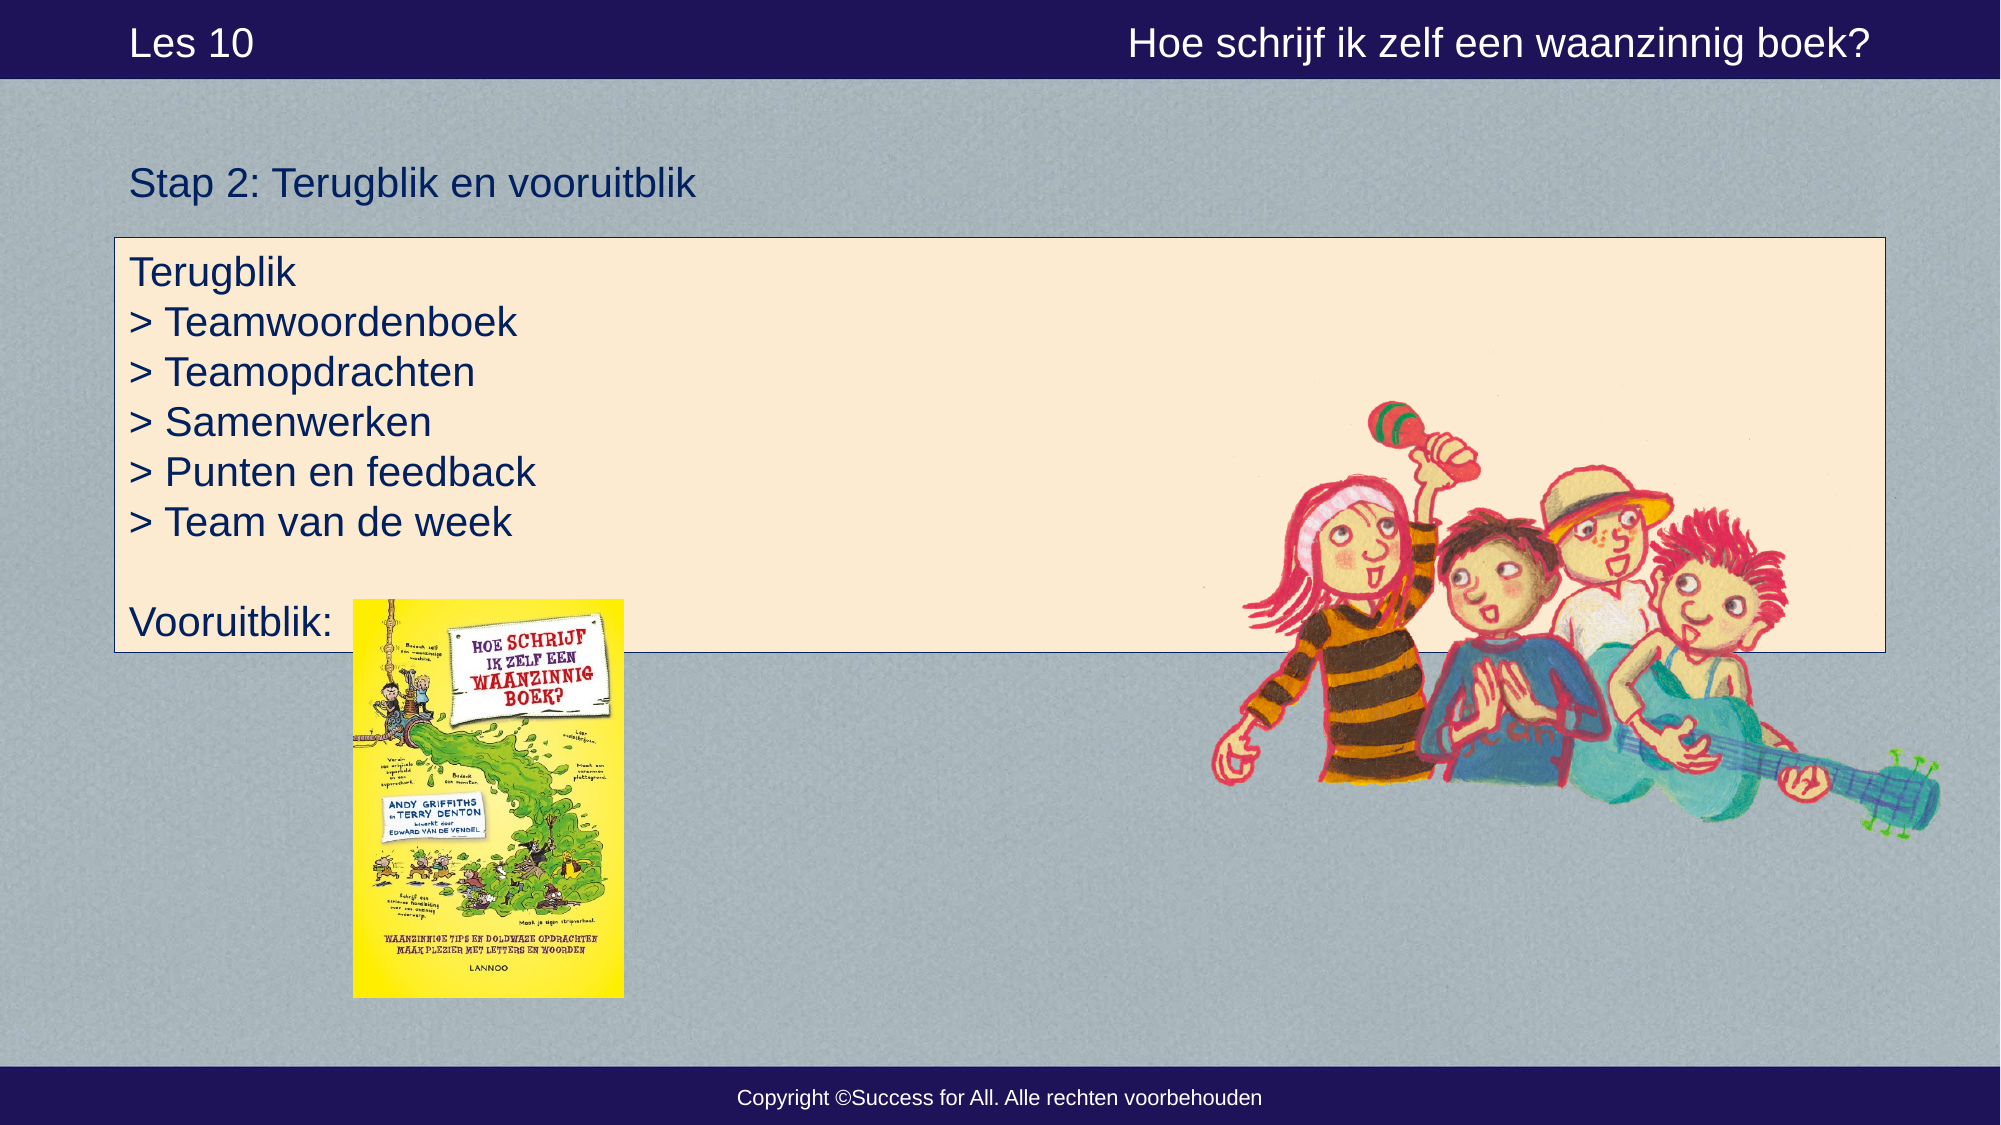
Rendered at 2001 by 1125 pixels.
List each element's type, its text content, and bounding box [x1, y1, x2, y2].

picture [0, 0, 2001, 1125]
text_box Copyright ©Success for All. Alle rechten voorbehouden [0, 1076, 2000, 1125]
text_box Stap 2: Terugblik en vooruitblik [113, 148, 1635, 214]
text_box Les 10 [114, 8, 354, 73]
text_box Hoe schrijf ik zelf een waanzinnig boek? [999, 8, 1886, 73]
text_box Terugblik > Teamwoordenboek > Teamopdrachten > Samenwerken > Punten en feedback > Team van de week Vooruitblik: [114, 237, 1886, 653]
